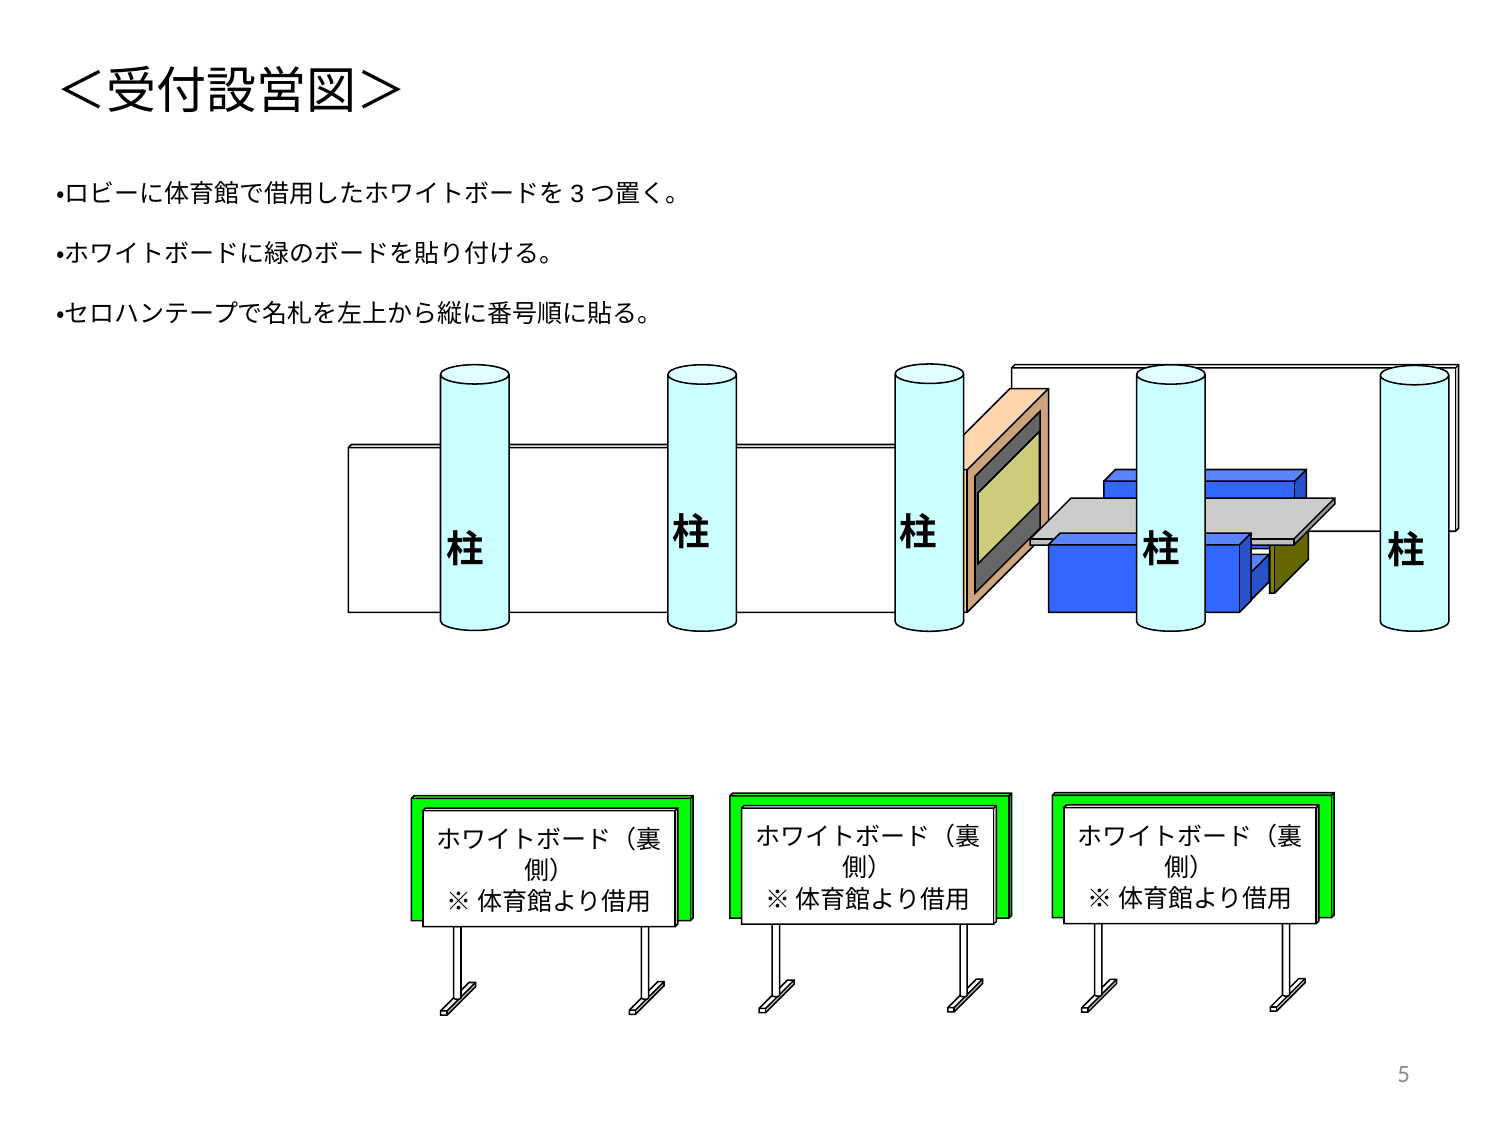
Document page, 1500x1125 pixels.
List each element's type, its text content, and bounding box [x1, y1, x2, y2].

slide_number 5 [1074, 1042, 1425, 1103]
text_box ・ロビーに体育館で借用したホワイトボードを3つ置く。 ・ホワイトボードに緑のボードを貼り付ける。 ・セロハンテープで名札を左上から縦に番号順に貼る。 [41, 170, 857, 335]
title ＜受付設営図＞ [41, 54, 1447, 124]
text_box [348, 363, 1459, 1016]
